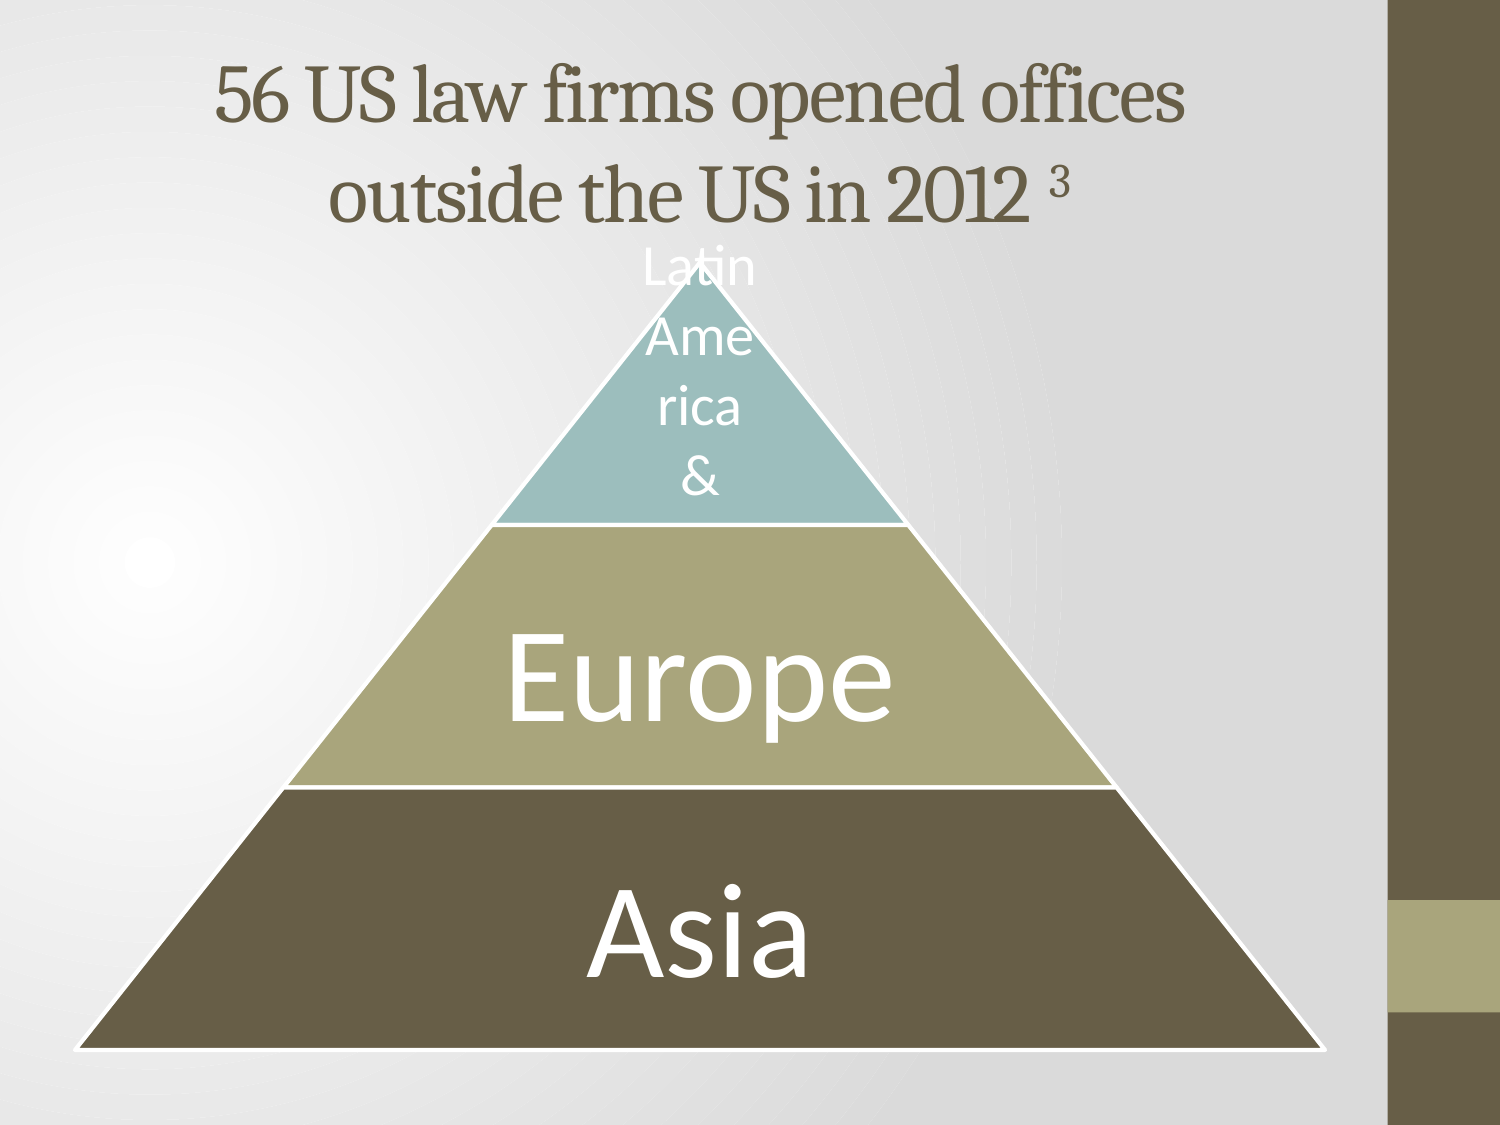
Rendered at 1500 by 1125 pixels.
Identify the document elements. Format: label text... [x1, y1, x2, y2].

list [74, 261, 1326, 1051]
title 56 US law firms opened offices outside the US in 2012 3 [75, 45, 1325, 233]
